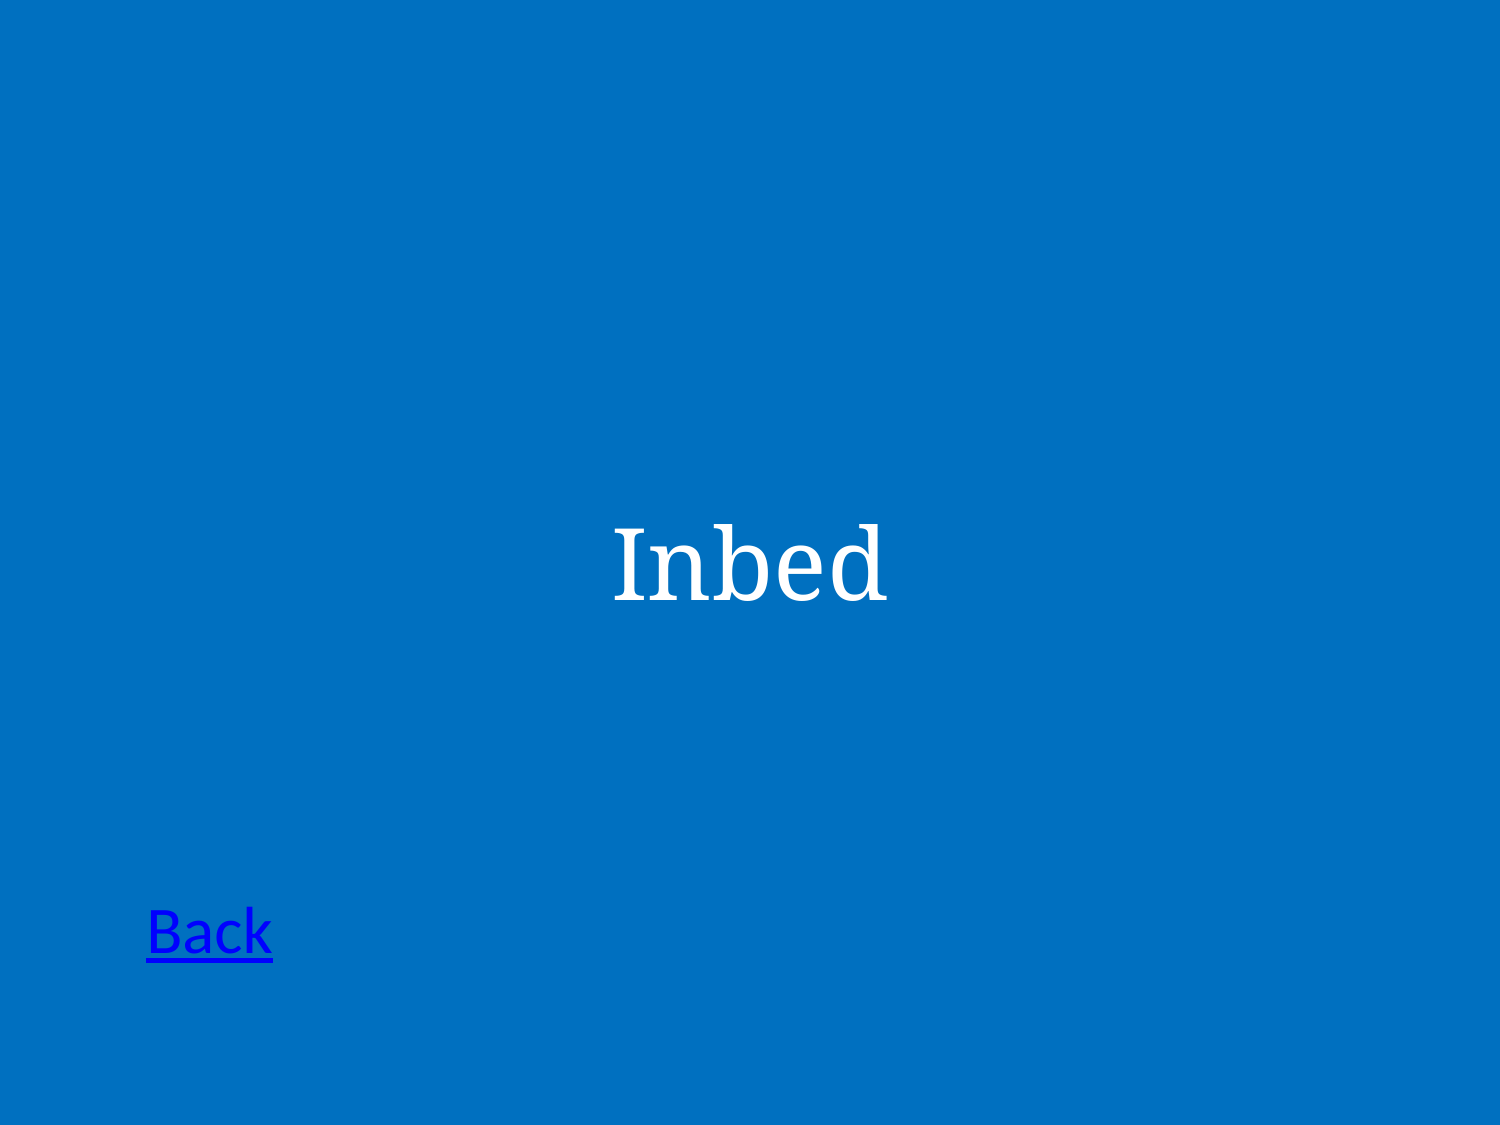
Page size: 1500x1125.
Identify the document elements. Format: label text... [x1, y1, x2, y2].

list Inbed Back [75, 112, 1425, 1005]
